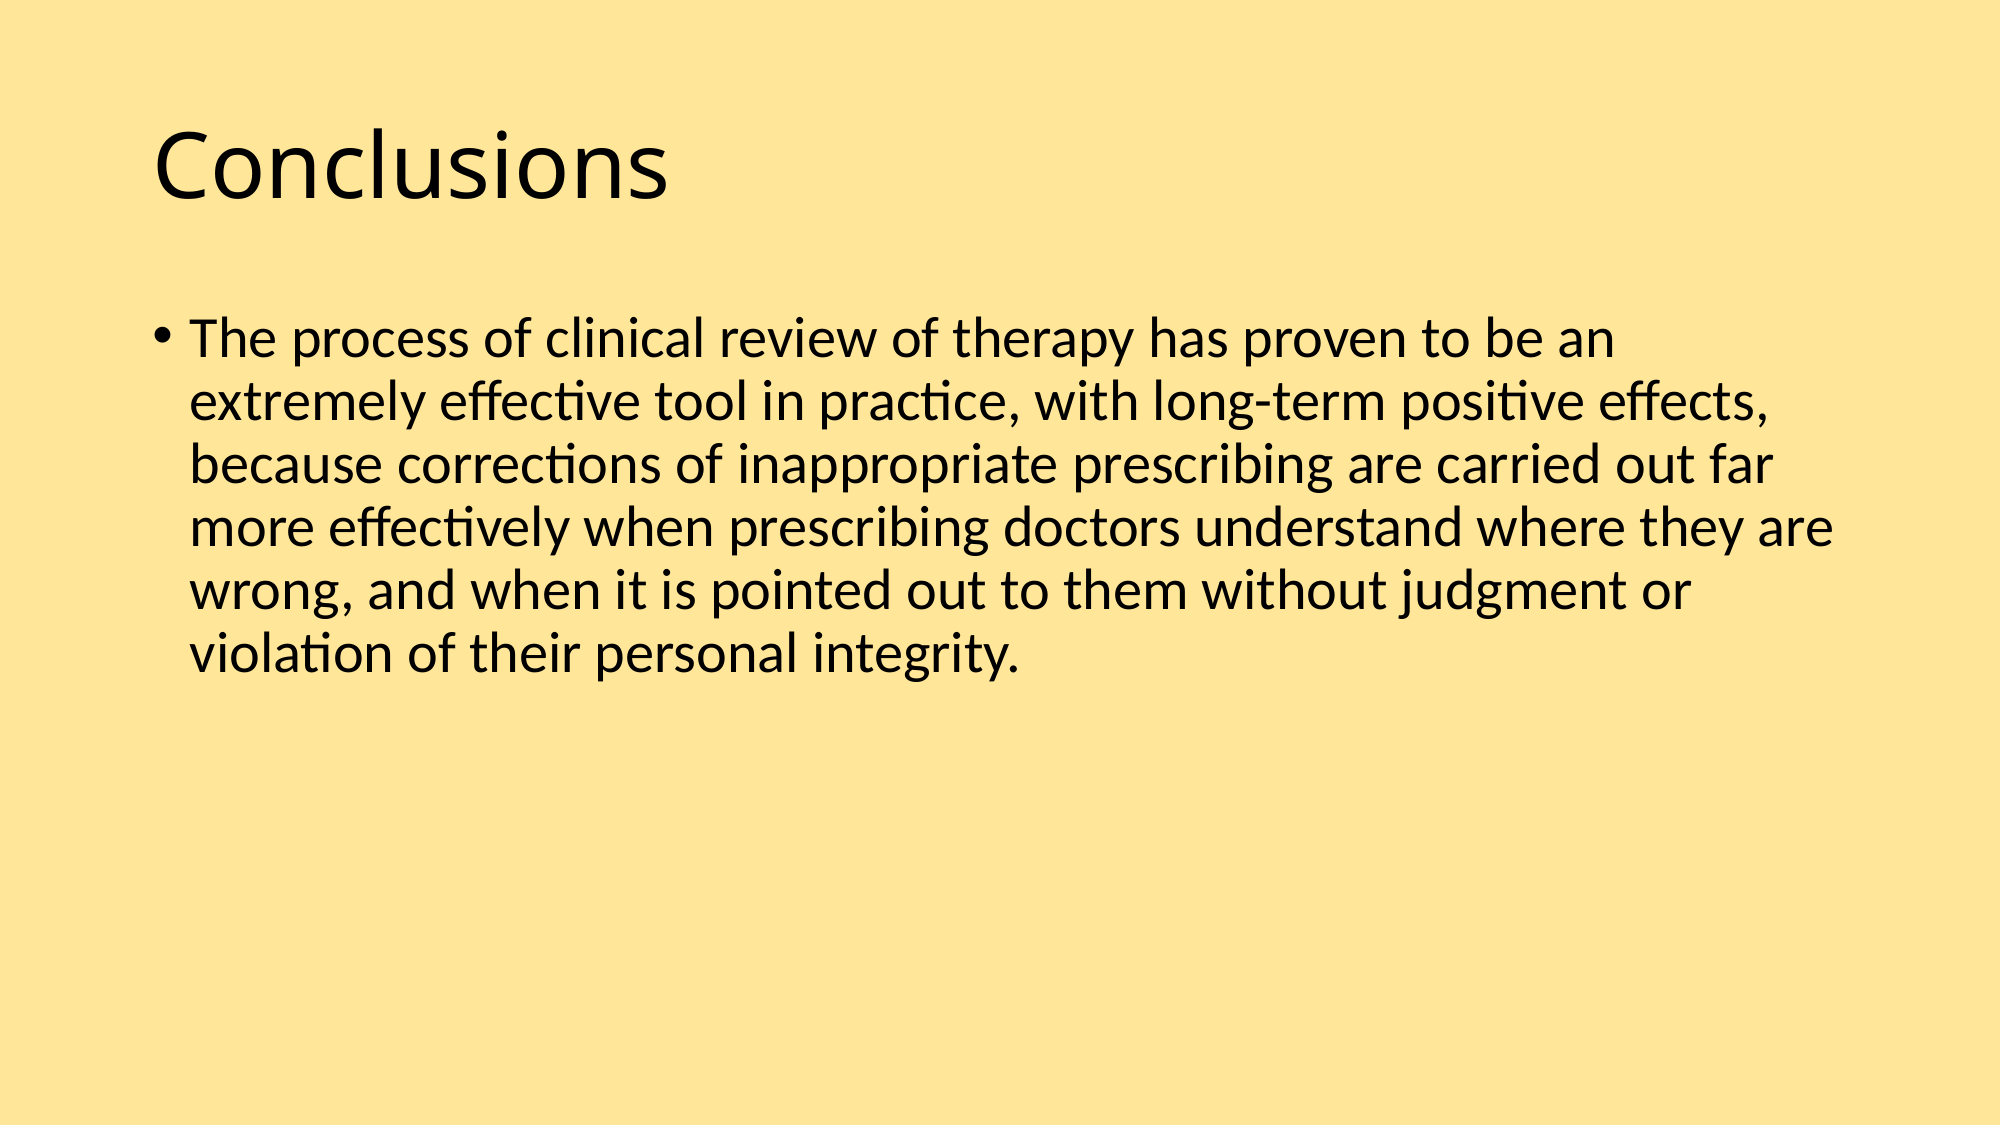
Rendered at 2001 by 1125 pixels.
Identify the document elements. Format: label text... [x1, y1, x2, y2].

title Conclusions [137, 59, 1863, 278]
list The process of clinical review of therapy has proven to be an extremely effective tool in practice, with long-term positive effects, because corrections of inappropriate prescribing are carried out far more effectively when prescribing doctors understand where they are wrong, and when it is pointed out to them without judgment or violation of their personal integrity. [137, 299, 1863, 1014]
